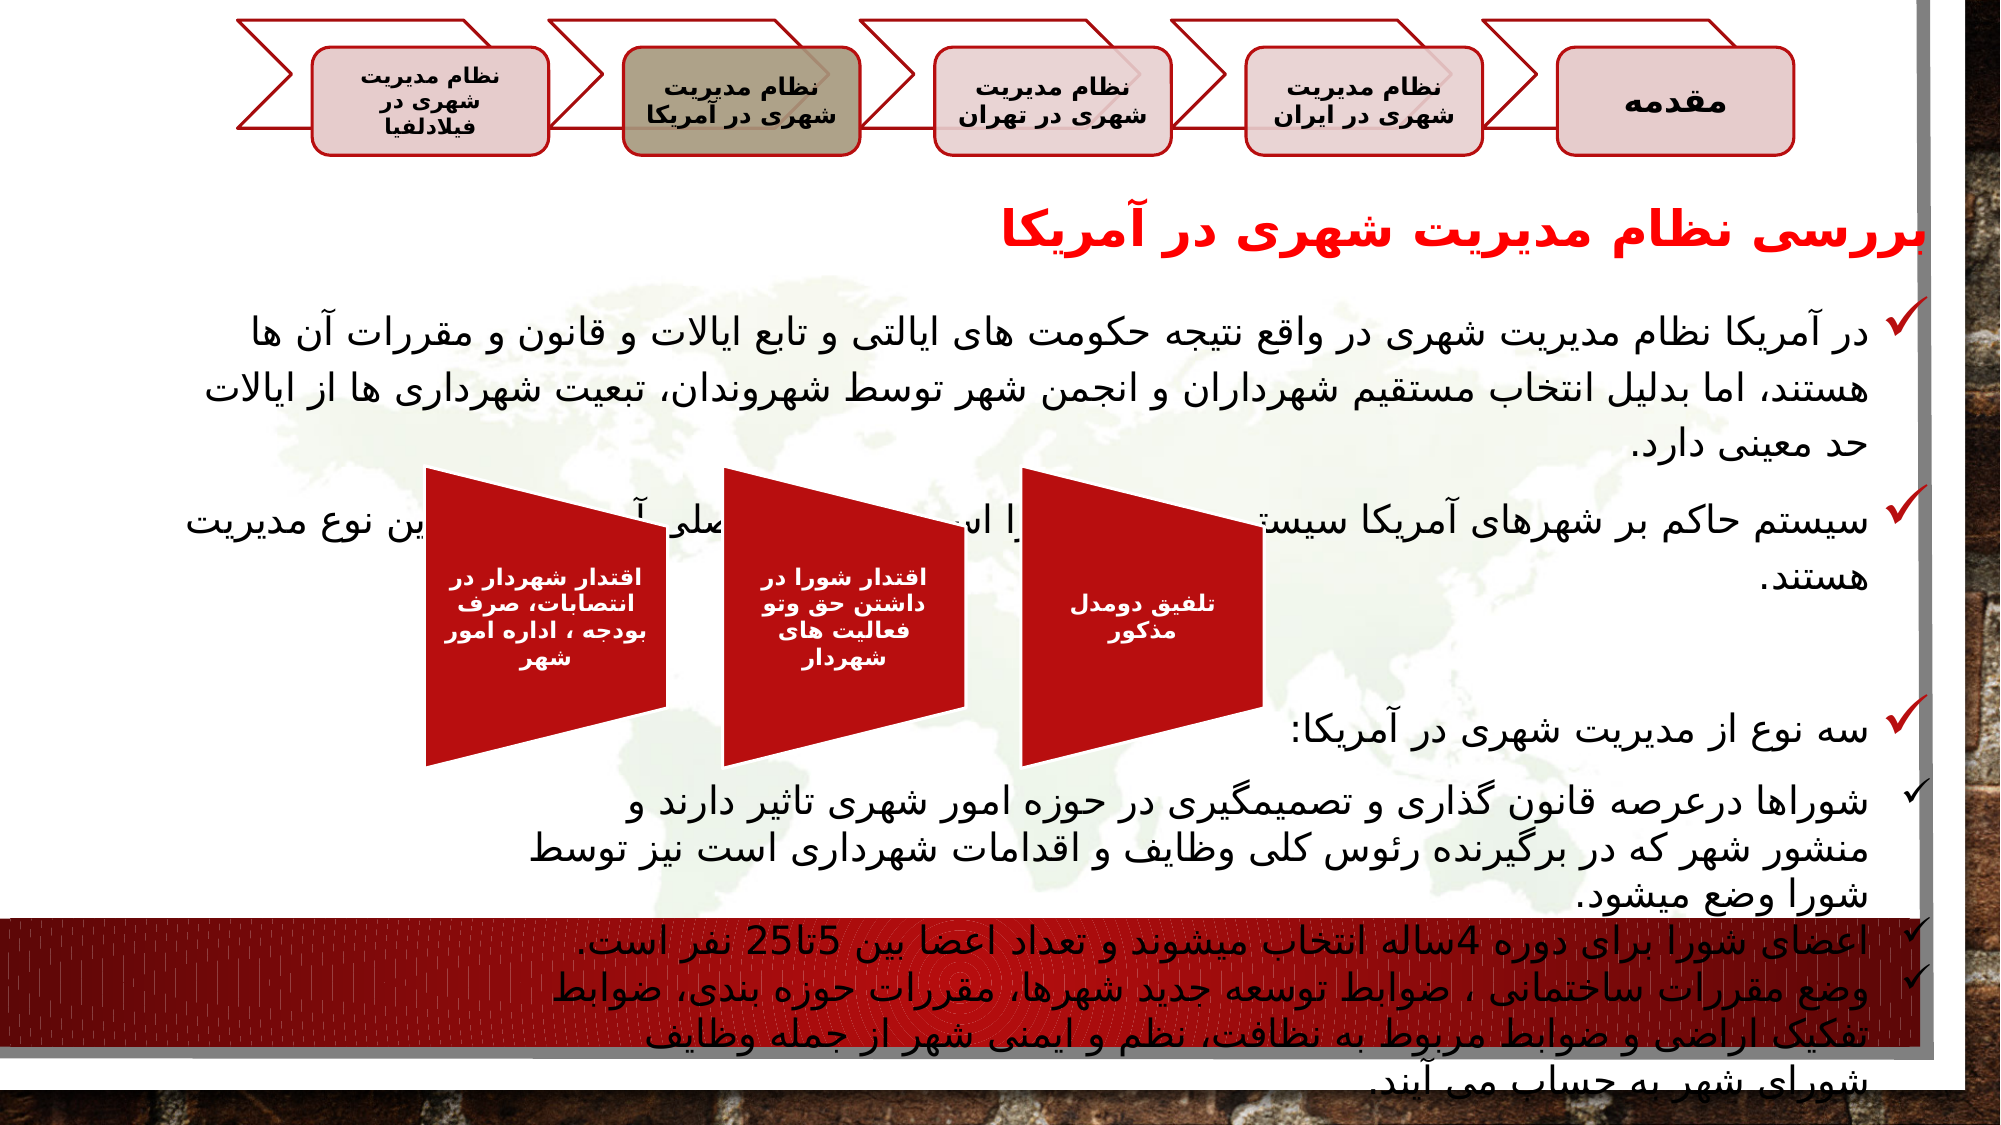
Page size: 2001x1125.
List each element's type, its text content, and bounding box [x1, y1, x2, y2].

text_box شوراها درعرصه قانون گذاری و تصمیمگیری در حوزه امور شهری تاثیر دارند و منشور شهر که در برگیرنده رئوس کلی وظایف و اقدامات شهرداری است نیز توسط شورا وضع میشود. اعضای شورا برای دوره 4ساله انتخاب میشوند و تعداد اعضا بین 5تا25 نفر است. وضع مقررات ساختمانی ، ضوابط توسعه جدید شهرها، مقررات حوزه بندی، ضوابط تفکیک اراضی و ضوابط مربوط به نظافت، نظم و ایمنی شهر از جمله وظایف شورای شهر به حساب می آیند. [511, 768, 1948, 1110]
picture [0, 0, 1917, 918]
list در آمریکا نظام مدیریت شهری در واقع نتیجه حکومت های ایالتی و تابع ایالات و قانون و مقررات آن ها هستند، اما بدلیل انتخاب مستقیم شهرداران و انجمن شهر توسط شهروندان، تبعیت شهرداری ها از ایالات حد معینی دارد. سیستم حاکم بر شهرهای آمریکا سیستم شهردار-شورا است و 26شهراصلی آمریکا دارای این نوع مدیریت هستند. سه نوع از مدیریت شهری در آمریکا: [88, 289, 1948, 945]
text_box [424, 465, 1265, 769]
picture [0, 0, 2001, 1125]
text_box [237, 6, 1795, 169]
list بررسی نظام مدیریت شهری در آمریکا [86, 169, 1945, 271]
